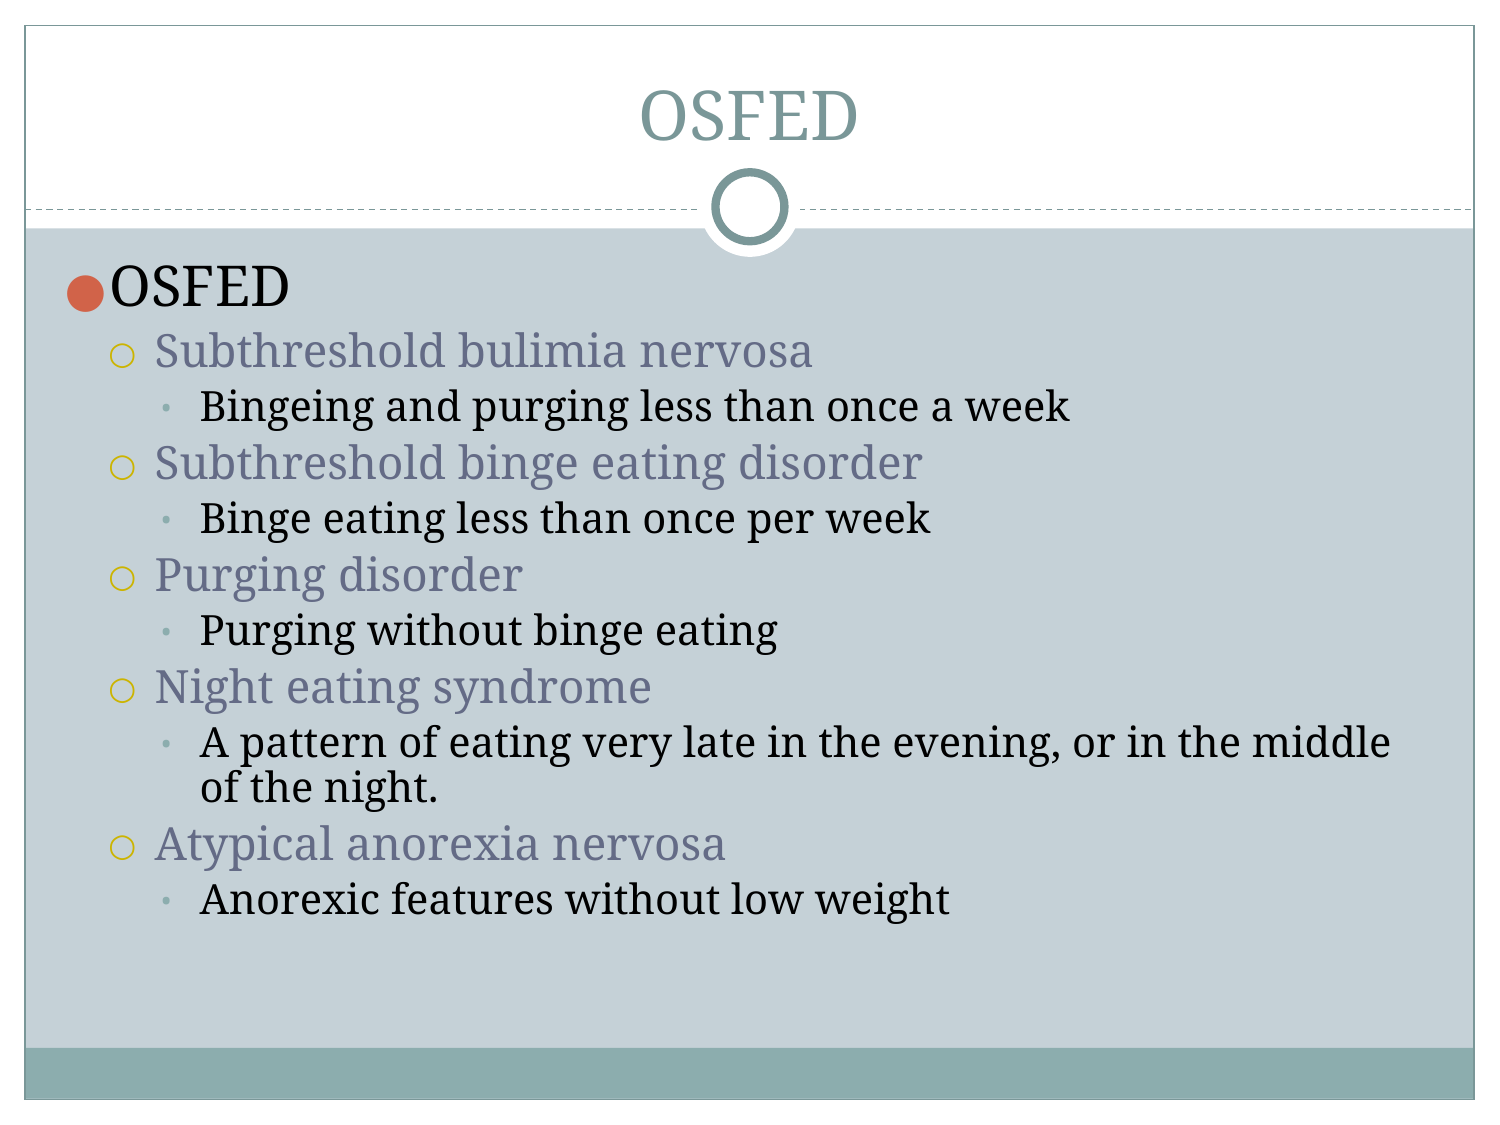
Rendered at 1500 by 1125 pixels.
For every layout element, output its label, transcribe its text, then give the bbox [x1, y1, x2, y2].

title OSFED [49, 37, 1450, 162]
list OSFED Subthreshold bulimia nervosa Bingeing and purging less than once a week Subthreshold binge eating disorder Binge eating less than once per week Purging disorder Purging without binge eating Night eating syndrome A pattern of eating very late in the evening, or in the middle of the night. Atypical anorexia nervosa Anorexic features without low weight [49, 250, 1445, 1001]
